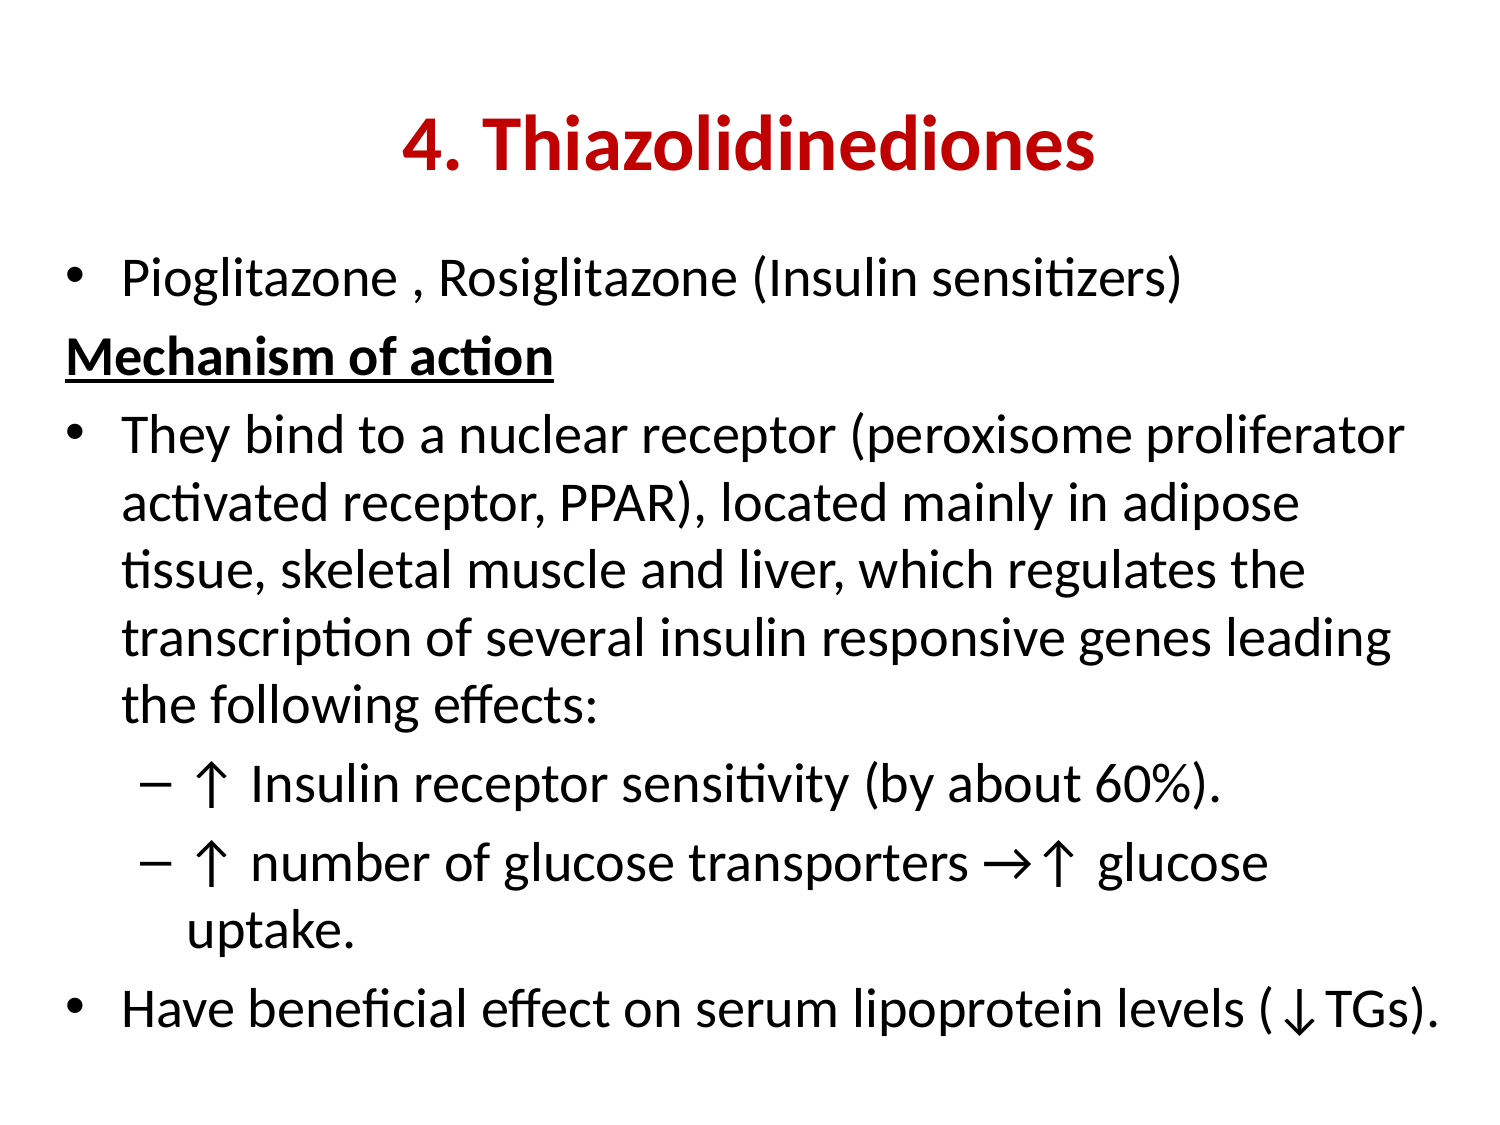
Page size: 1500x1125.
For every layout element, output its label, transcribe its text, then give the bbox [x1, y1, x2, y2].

list Pioglitazone , Rosiglitazone (Insulin sensitizers) Mechanism of action They bind to a nuclear receptor (peroxisome proliferator activated receptor, PPAR), located mainly in adipose tissue, skeletal muscle and liver, which regulates the transcription of several insulin responsive genes leading the following effects: ↑ Insulin receptor sensitivity (by about 60%). ↑ number of glucose transporters →↑ glucose uptake. Have beneficial effect on serum lipoprotein levels (↓TGs). [50, 232, 1463, 975]
title 4. Thiazolidinediones [75, 45, 1425, 232]
